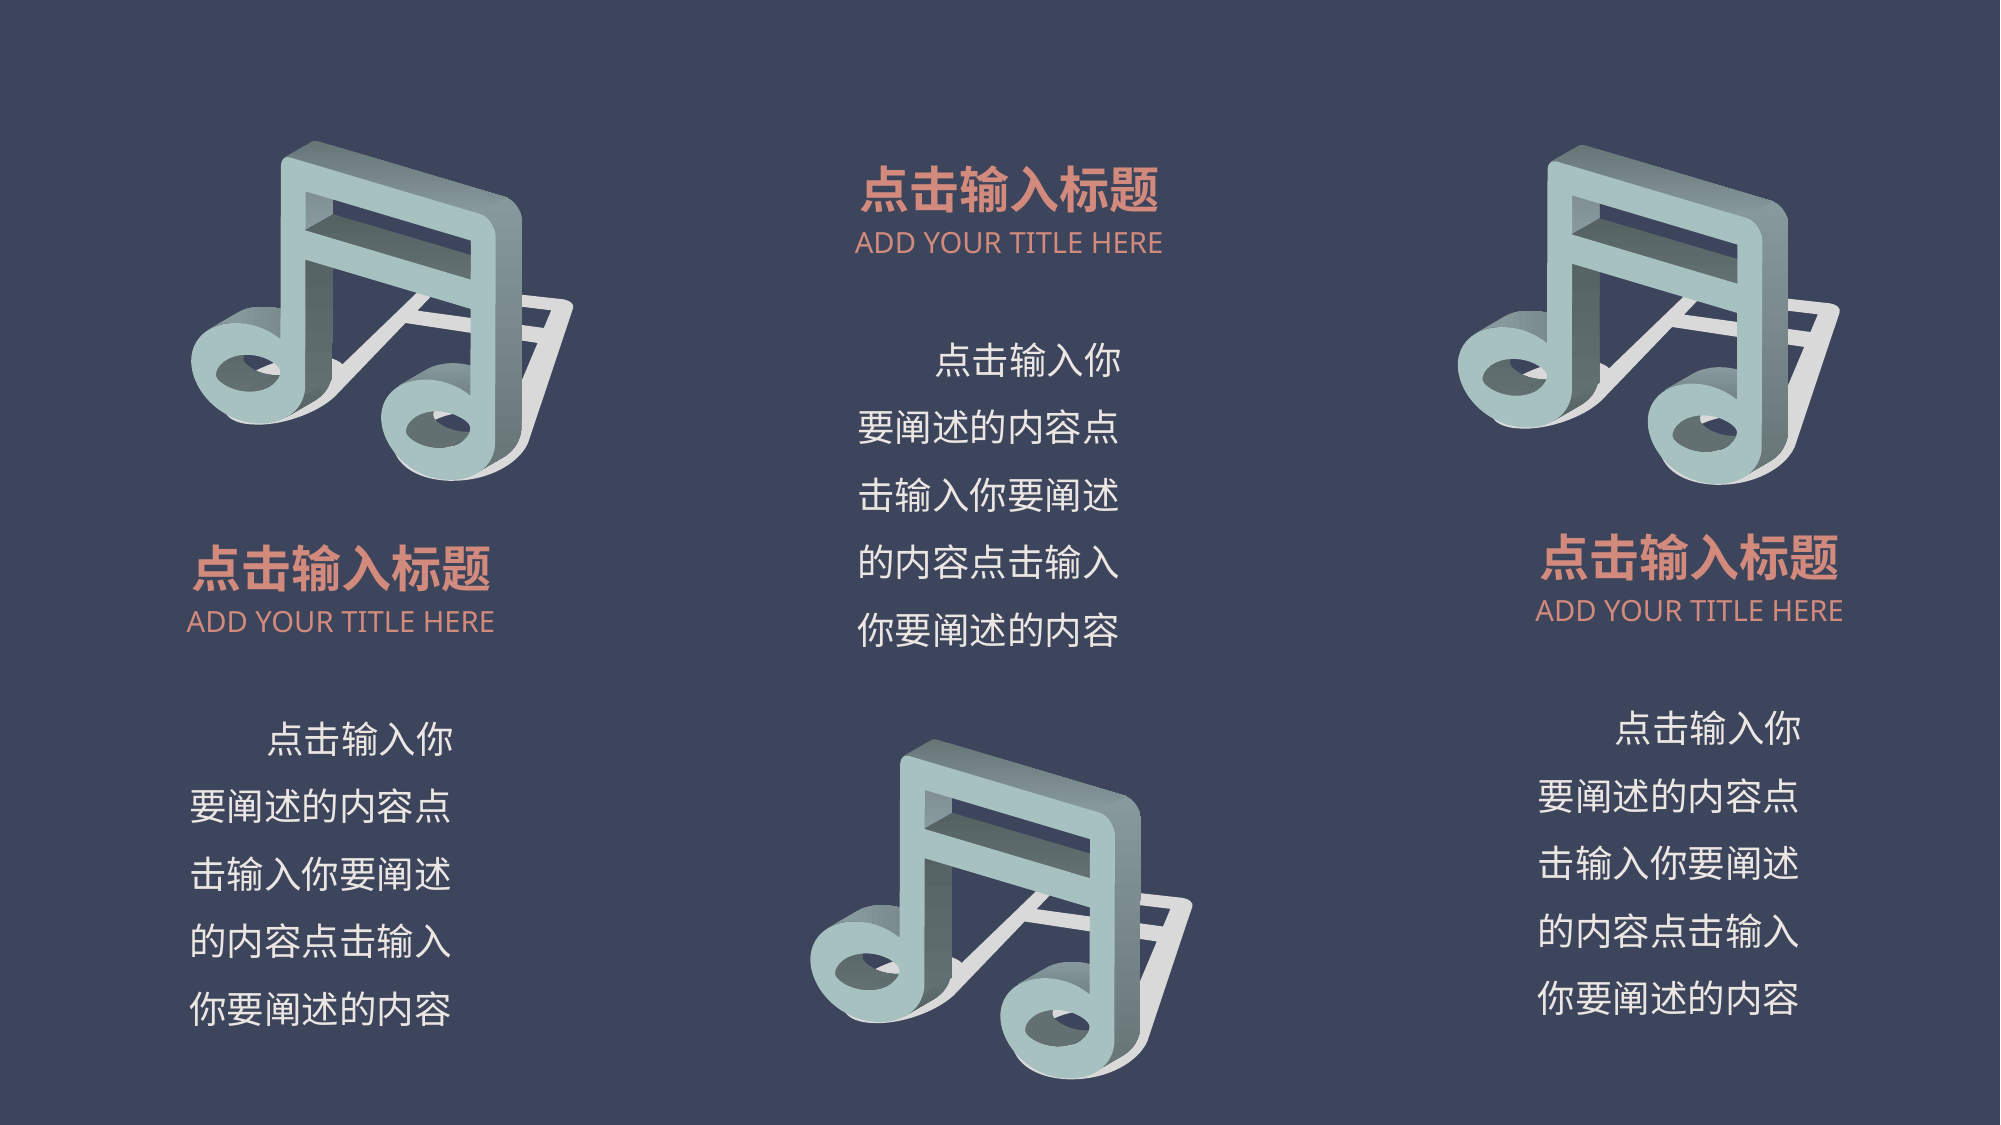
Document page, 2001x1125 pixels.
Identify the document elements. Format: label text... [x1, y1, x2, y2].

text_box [1454, 144, 1841, 485]
text_box ADD YOUR TITLE HERE [840, 216, 1179, 267]
text_box 点击输入你要阐述的内容点击输入你要阐述的内容点击输入你要阐述的内容 [174, 685, 492, 1038]
text_box 点击输入标题 [176, 529, 506, 595]
text_box ADD YOUR TITLE HERE [171, 595, 511, 646]
text_box 点击输入标题 [844, 151, 1175, 216]
text_box 点击输入你要阐述的内容点击输入你要阐述的内容点击输入你要阐述的内容 [1523, 675, 1841, 1028]
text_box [807, 739, 1193, 1080]
text_box 点击输入你要阐述的内容点击输入你要阐述的内容点击输入你要阐述的内容 [842, 306, 1160, 660]
text_box 点击输入标题 [1524, 519, 1855, 585]
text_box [187, 140, 574, 481]
text_box ADD YOUR TITLE HERE [1520, 585, 1859, 635]
